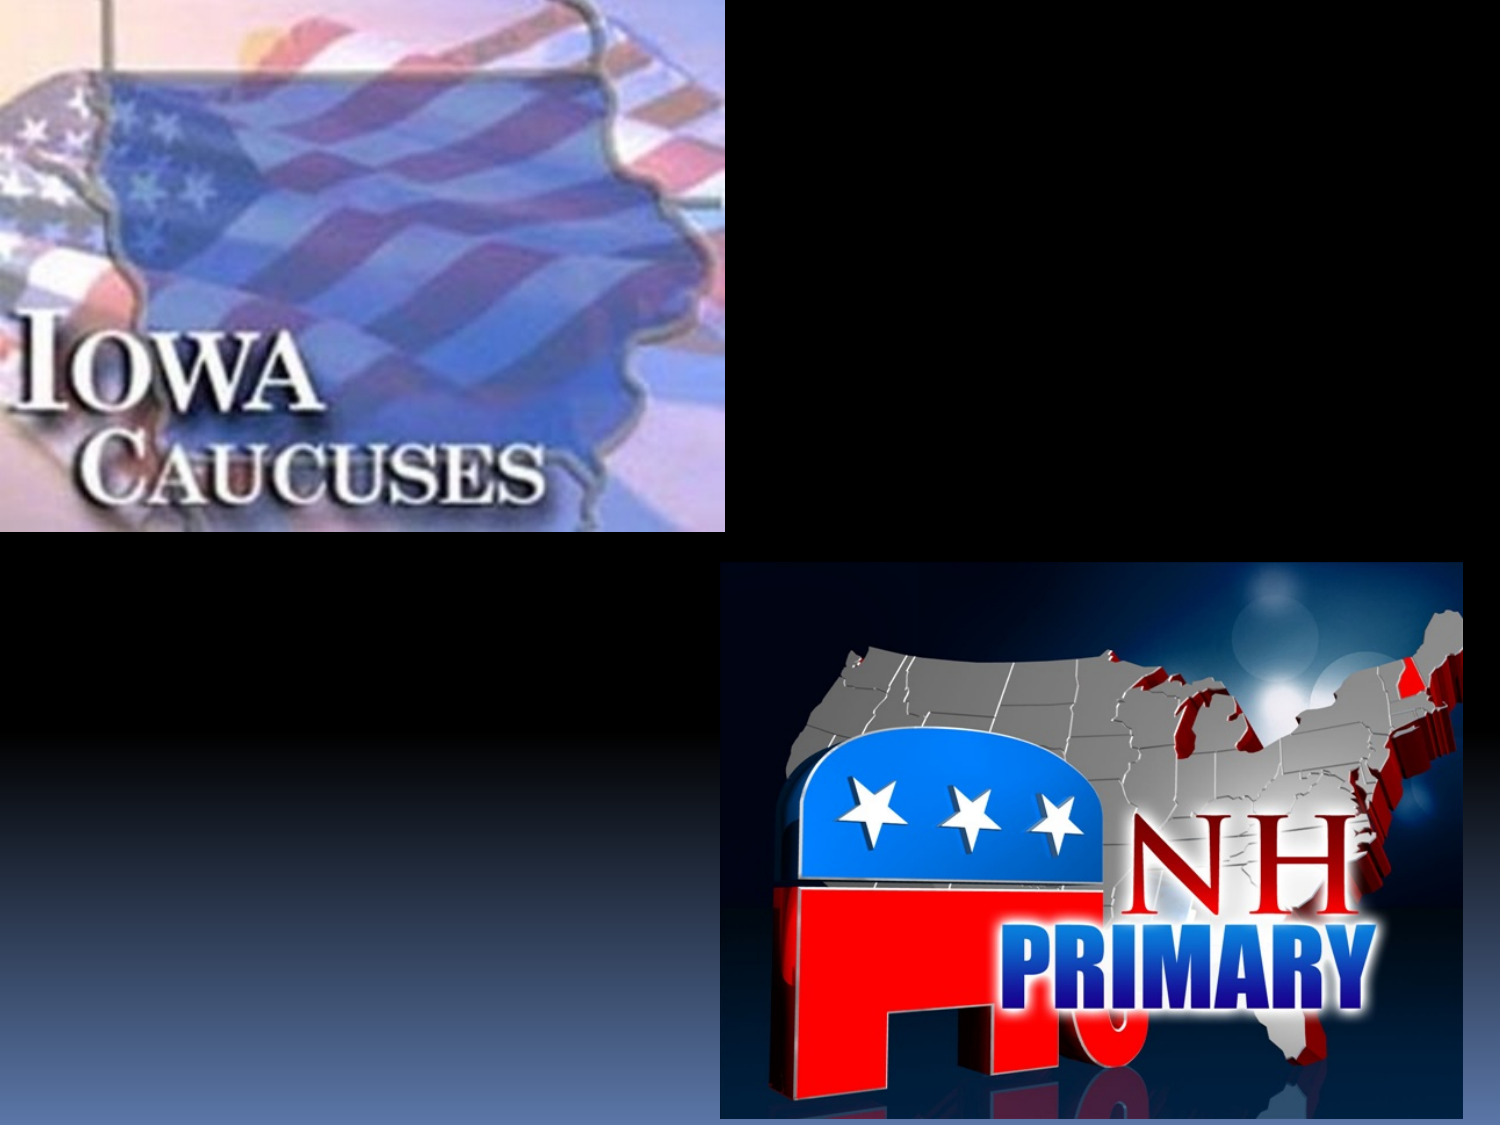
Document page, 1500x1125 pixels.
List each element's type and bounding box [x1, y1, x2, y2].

picture [720, 562, 1463, 1120]
picture [0, 0, 726, 532]
